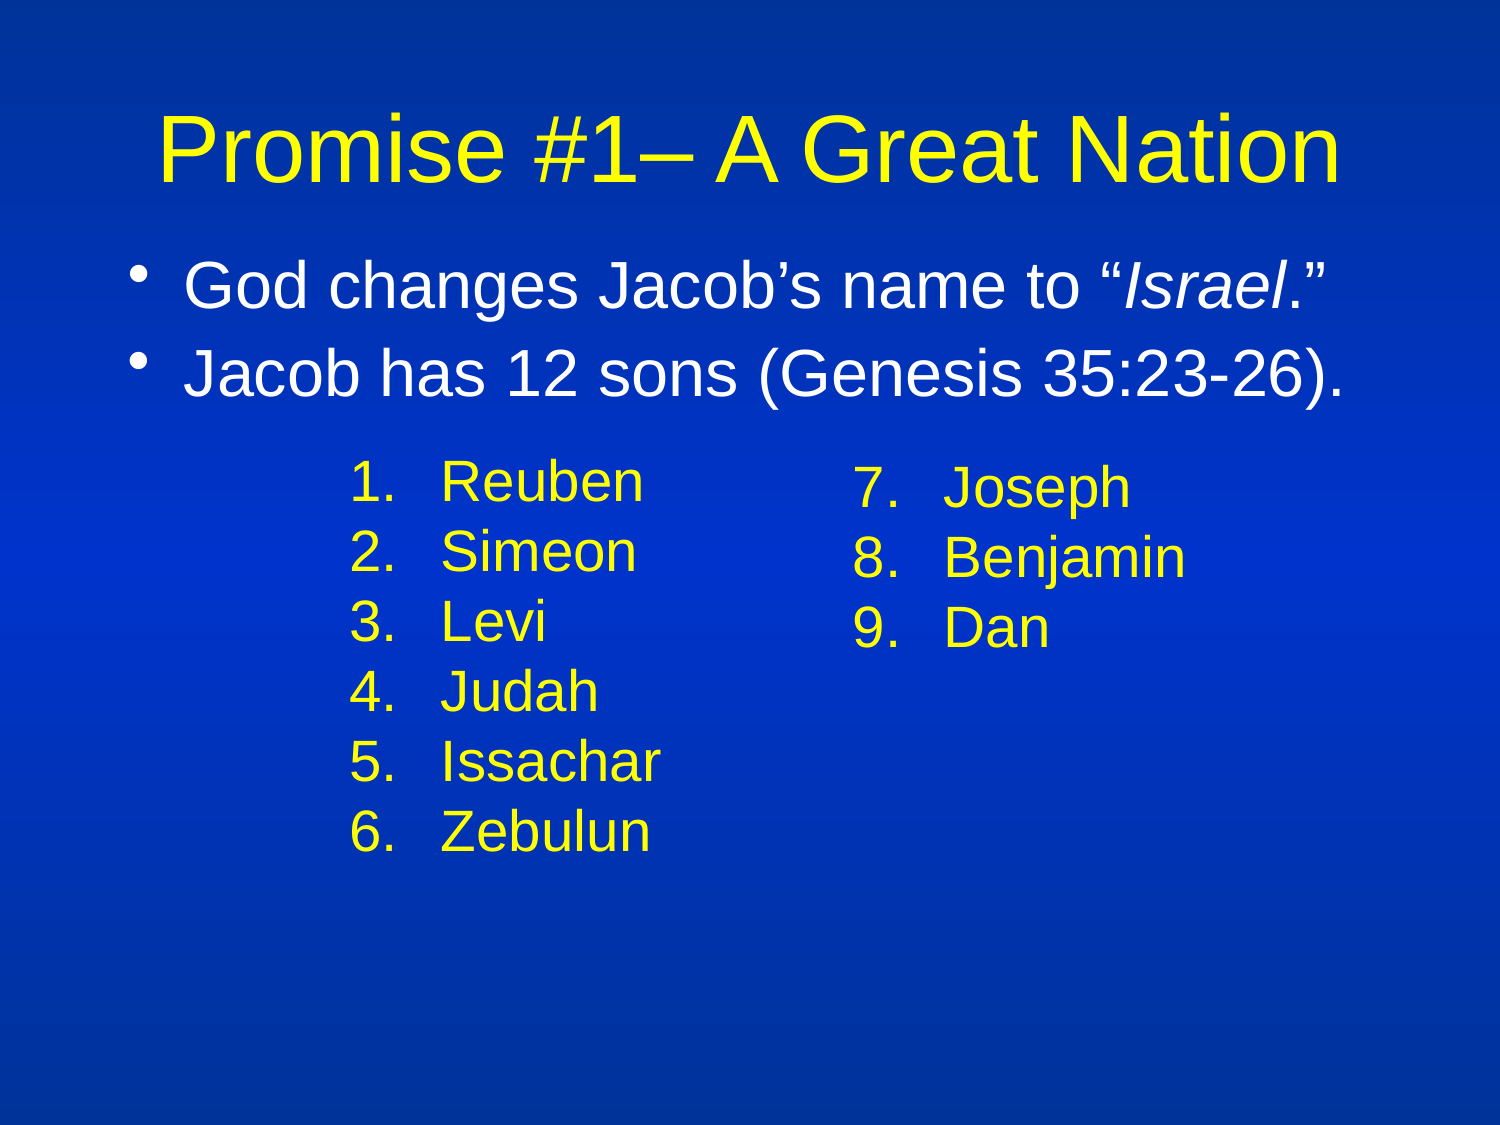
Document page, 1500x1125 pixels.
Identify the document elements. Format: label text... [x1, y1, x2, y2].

list God changes Jacob’s name to “Israel.” [112, 249, 1388, 337]
text_box Joseph Benjamin Dan [837, 441, 1203, 737]
title Promise #1– A Great Nation [37, 50, 1463, 238]
text_box Reuben Simeon Levi Judah Issachar Zebulun [334, 435, 677, 871]
text_box Jacob has 12 sons (Genesis 35:23-26). [112, 337, 1388, 438]
